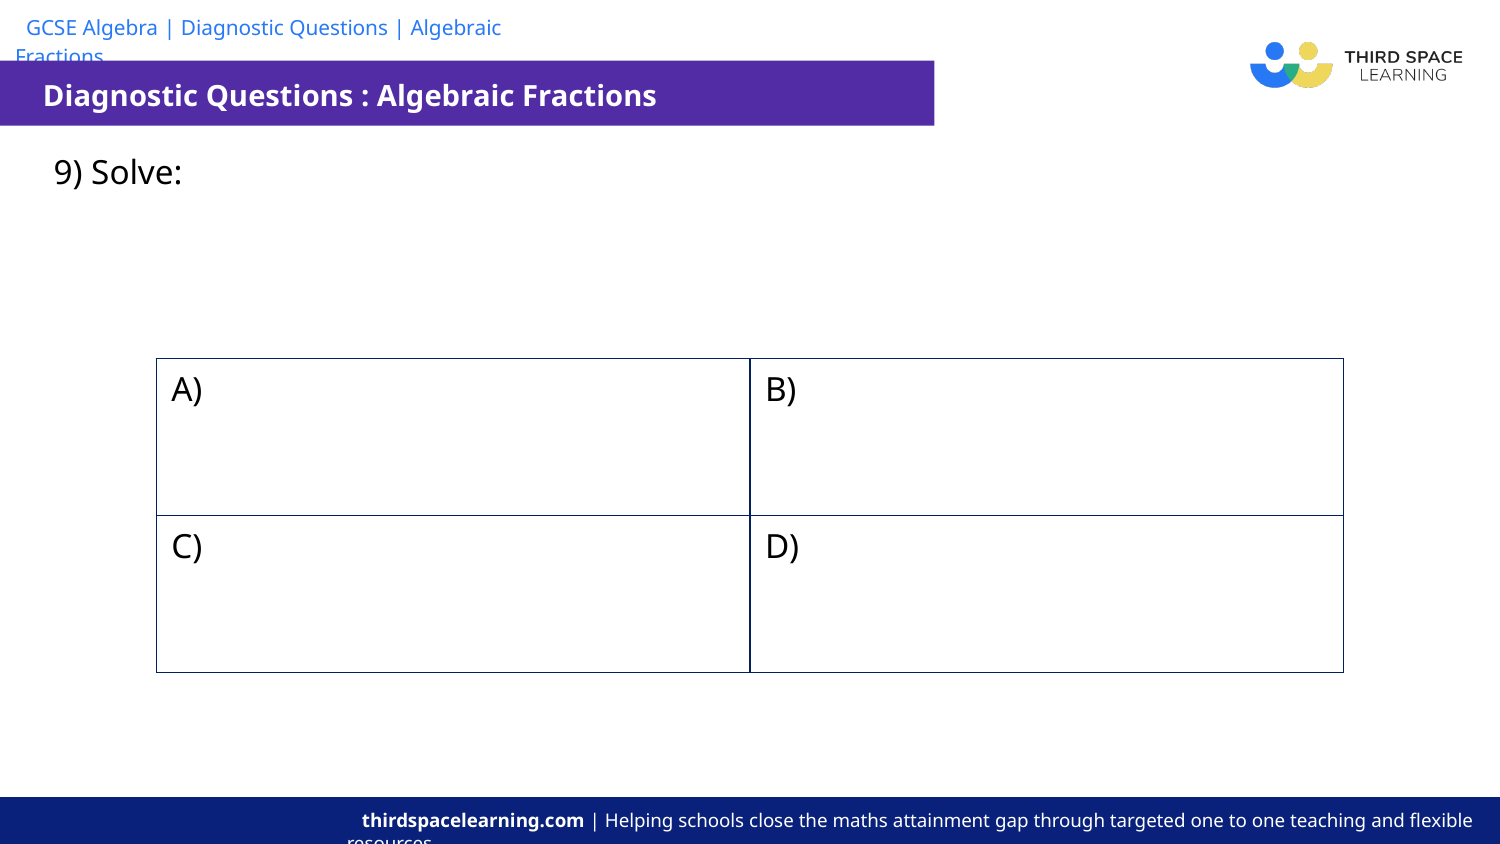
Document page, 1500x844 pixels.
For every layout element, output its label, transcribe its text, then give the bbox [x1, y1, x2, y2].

text_box Diagnostic Questions : Algebraic Fractions [27, 61, 778, 127]
picture [1250, 33, 1465, 99]
